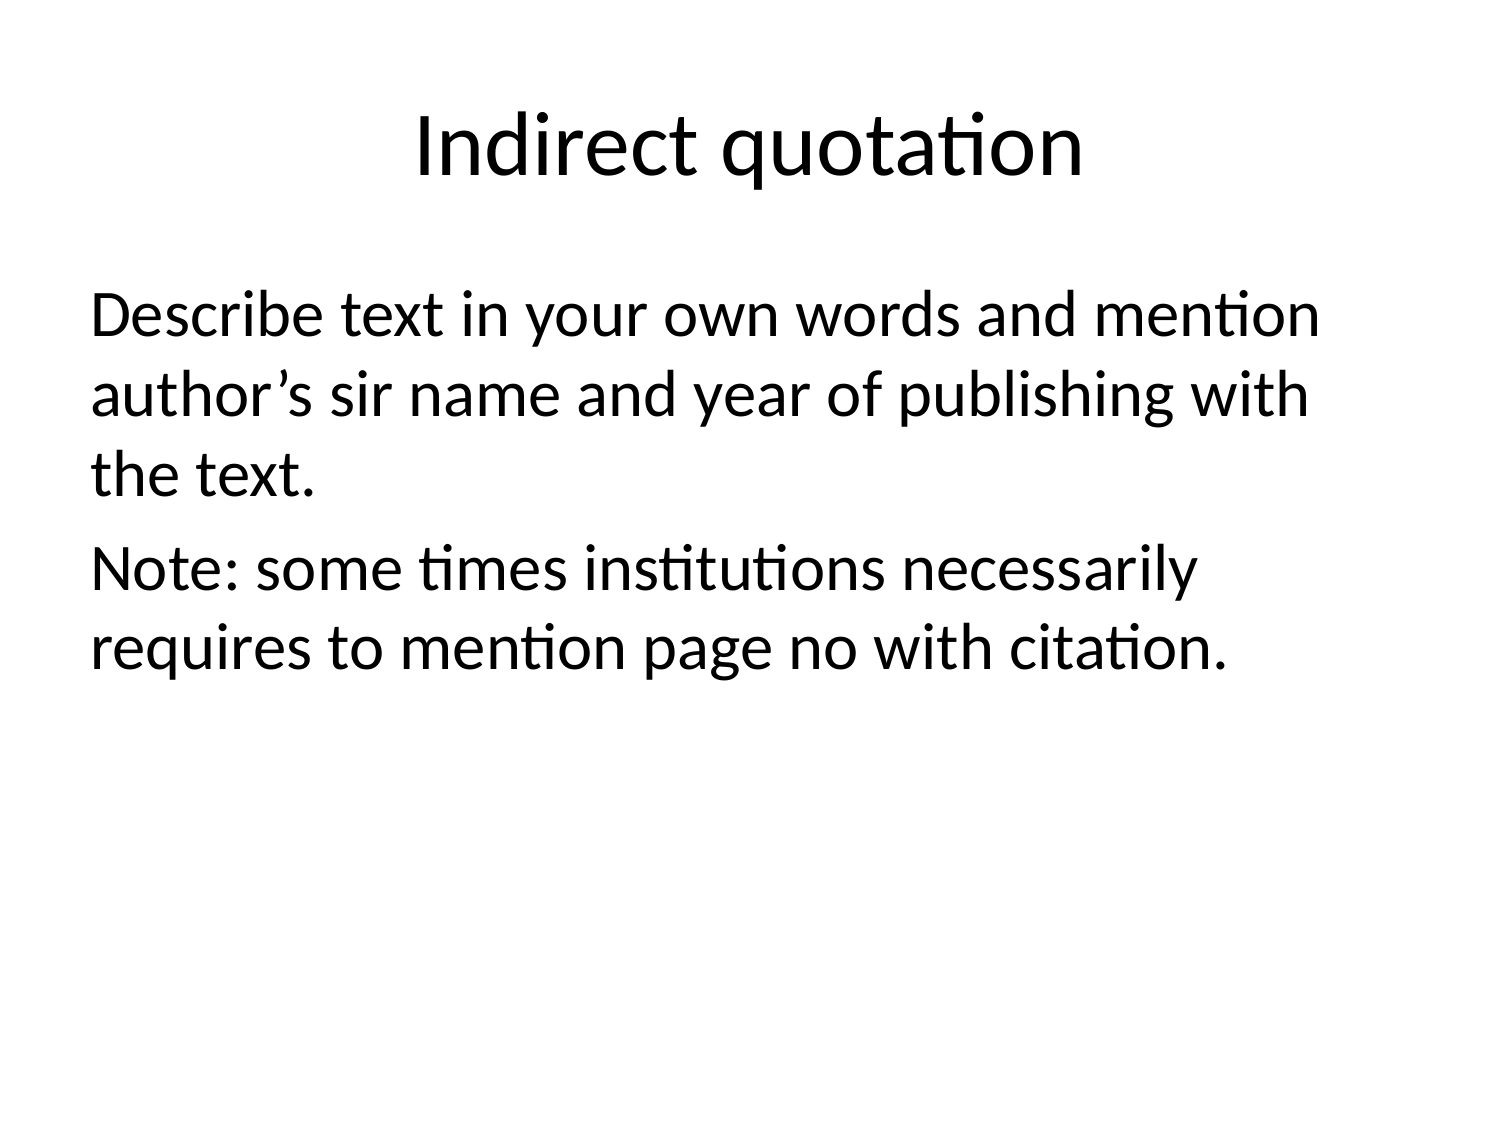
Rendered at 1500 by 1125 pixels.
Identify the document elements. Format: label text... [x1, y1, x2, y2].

list Describe text in your own words and mention author’s sir name and year of publishing with the text. Note: some times institutions necessarily requires to mention page no with citation. [75, 262, 1425, 1005]
title Indirect quotation [75, 45, 1425, 233]
